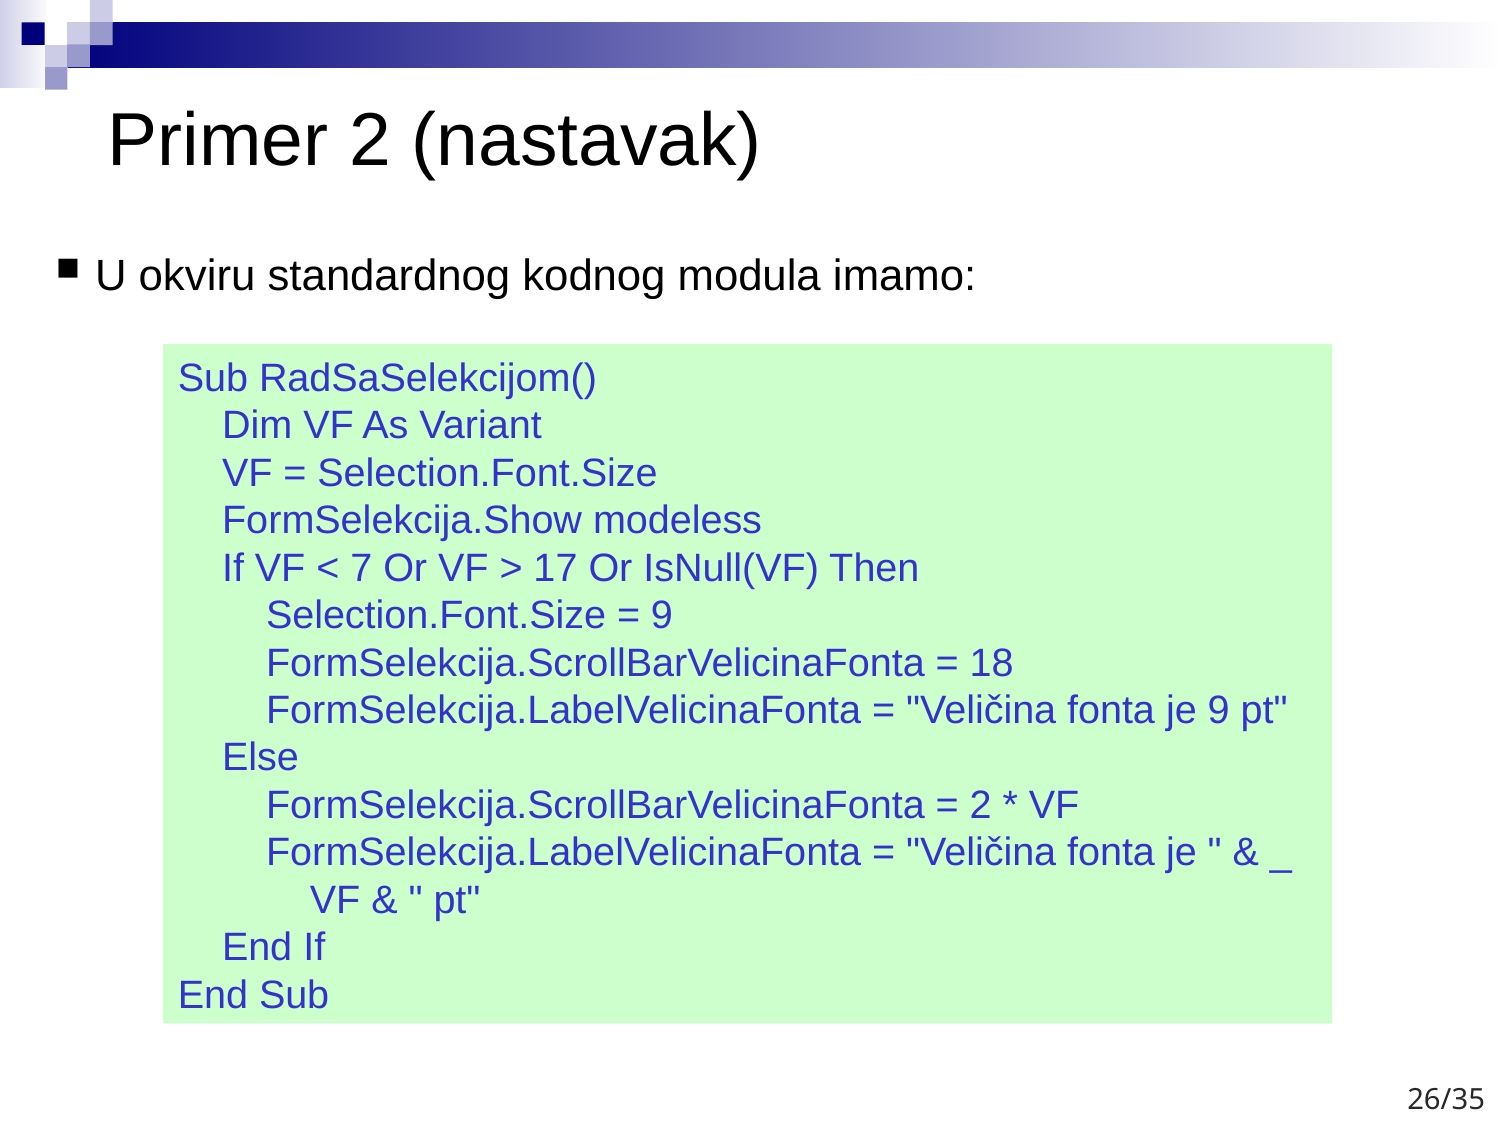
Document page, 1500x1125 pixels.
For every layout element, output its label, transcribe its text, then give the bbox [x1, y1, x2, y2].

list U okviru standardnog kodnog modula imamo: [46, 238, 1407, 310]
title Primer 2 (nastavak) [92, 75, 797, 197]
text_box Sub RadSaSelekcijom() Dim VF As Variant VF = Selection.Font.Size FormSelekcija.Show modeless If VF < 7 Or VF > 17 Or IsNull(VF) Then Selection.Font.Size = 9 FormSelekcija.ScrollBarVelicinaFonta = 18 FormSelekcija.LabelVelicinaFonta = "Veličina fonta je 9 pt" Else FormSelekcija.ScrollBarVelicinaFonta = 2 * VF FormSelekcija.LabelVelicinaFonta = "Veličina fonta je " & _ VF & " pt" End If End Sub [163, 344, 1333, 1024]
text_box 26/35 [1374, 1072, 1500, 1123]
